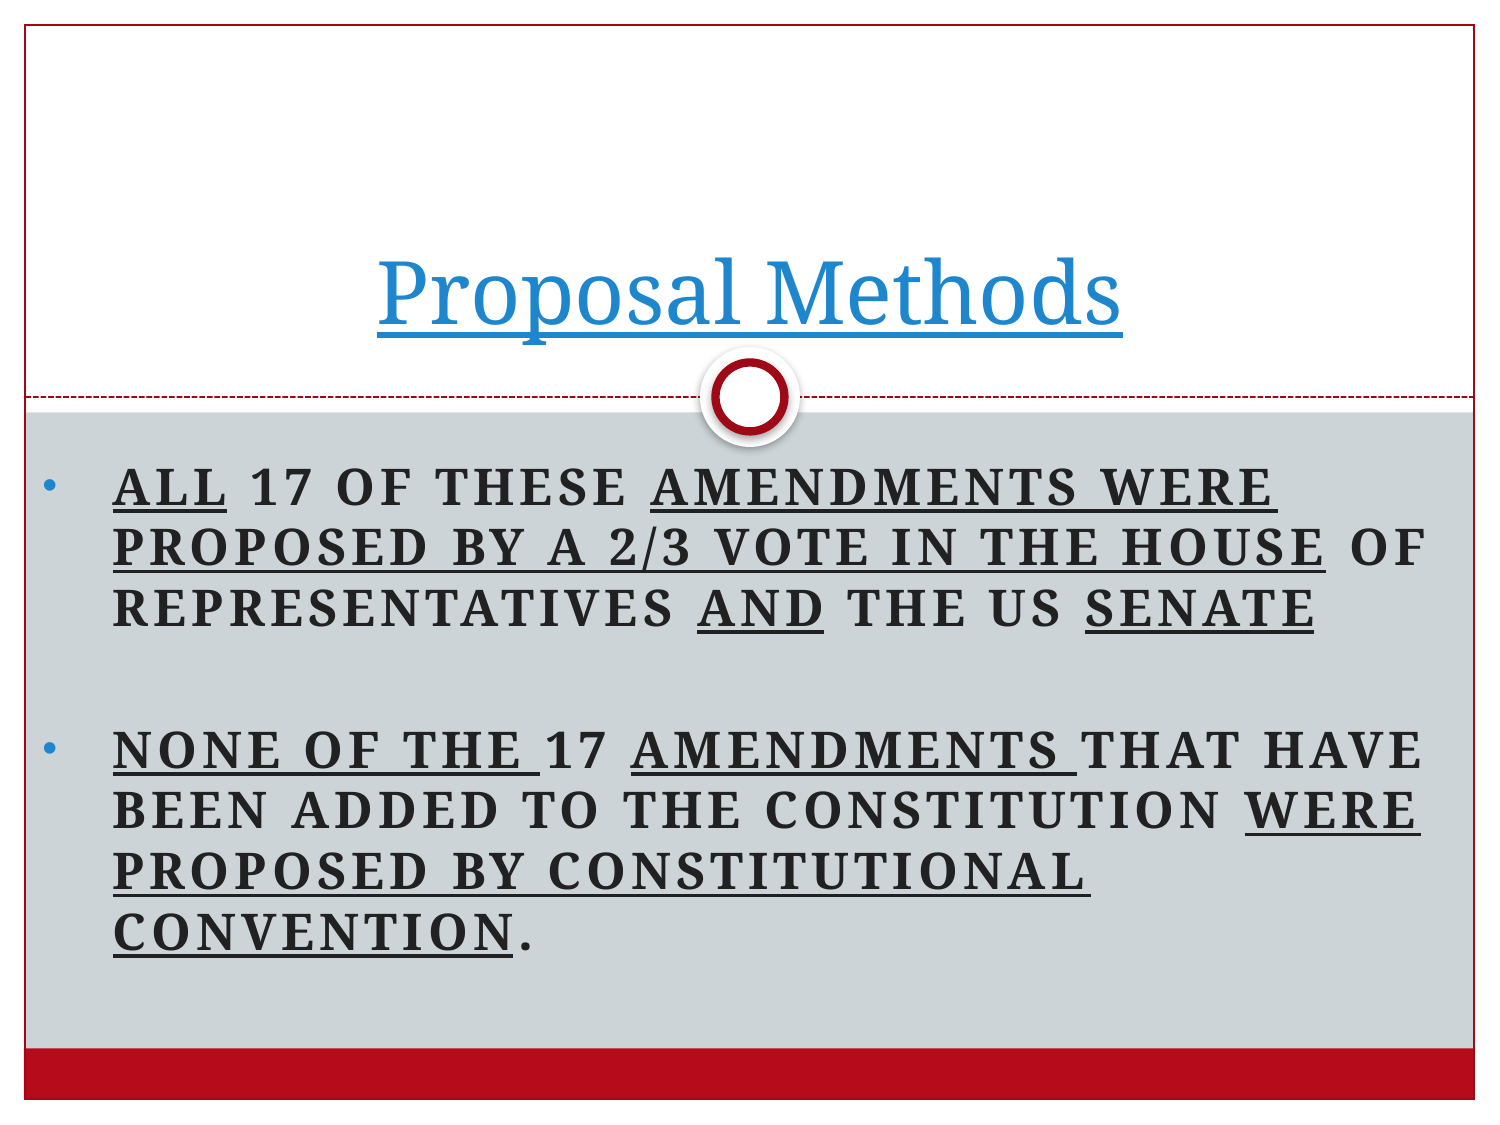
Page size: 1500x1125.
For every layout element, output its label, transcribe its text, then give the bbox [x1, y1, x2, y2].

subtitle All 17 of these amendments were proposed by a 2/3 vote in the house of representatives and the US senate None of the 17 amendments that have been added to the Constitution were proposed by constitutional convention. [27, 447, 1471, 1012]
title Proposal Methods [112, 62, 1388, 350]
